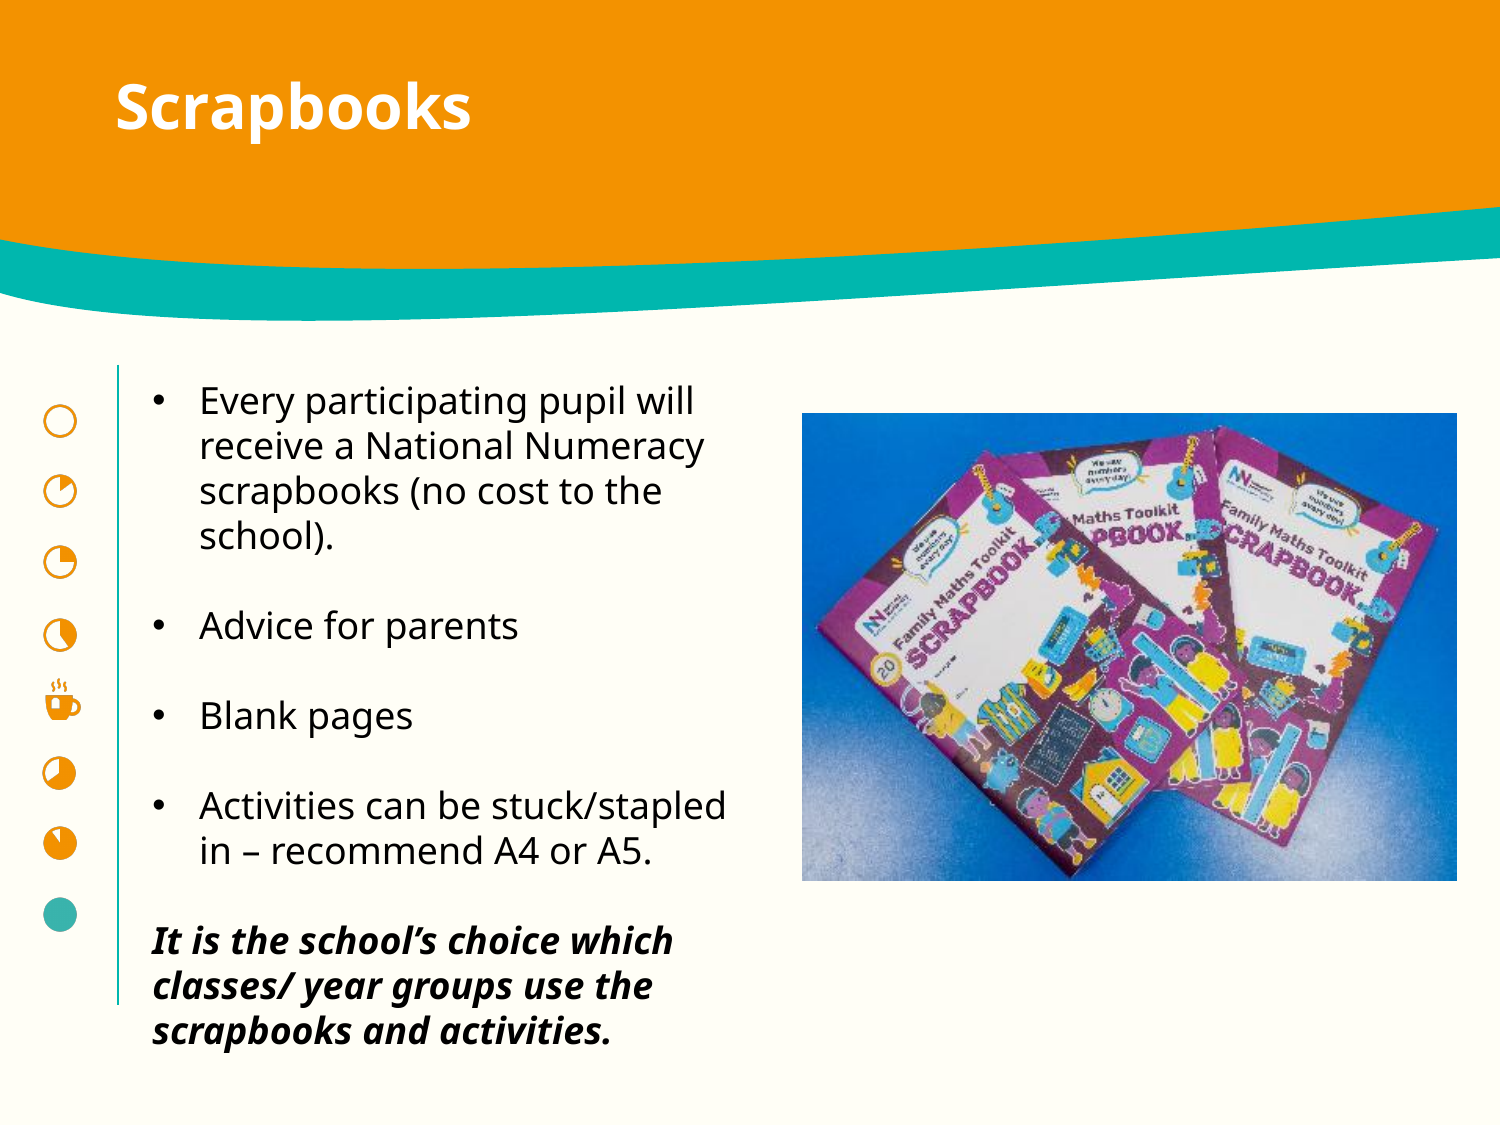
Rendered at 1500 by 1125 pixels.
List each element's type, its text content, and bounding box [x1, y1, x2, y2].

picture [38, 893, 81, 936]
picture [38, 469, 81, 512]
picture [36, 671, 90, 726]
picture [38, 752, 81, 795]
picture [38, 541, 81, 583]
picture [38, 822, 81, 865]
picture [802, 413, 1457, 881]
text_box Every participating pupil will receive a National Numeracy scrapbooks (no cost to the school). Advice for parents Blank pages Activities can be stuck/stapled in – recommend A4 or A5. It is the school’s choice which classes/ year groups use the scrapbooks and activities. [137, 370, 765, 1060]
picture [38, 400, 81, 443]
list Scrapbooks [100, 67, 1411, 258]
picture [38, 614, 81, 657]
